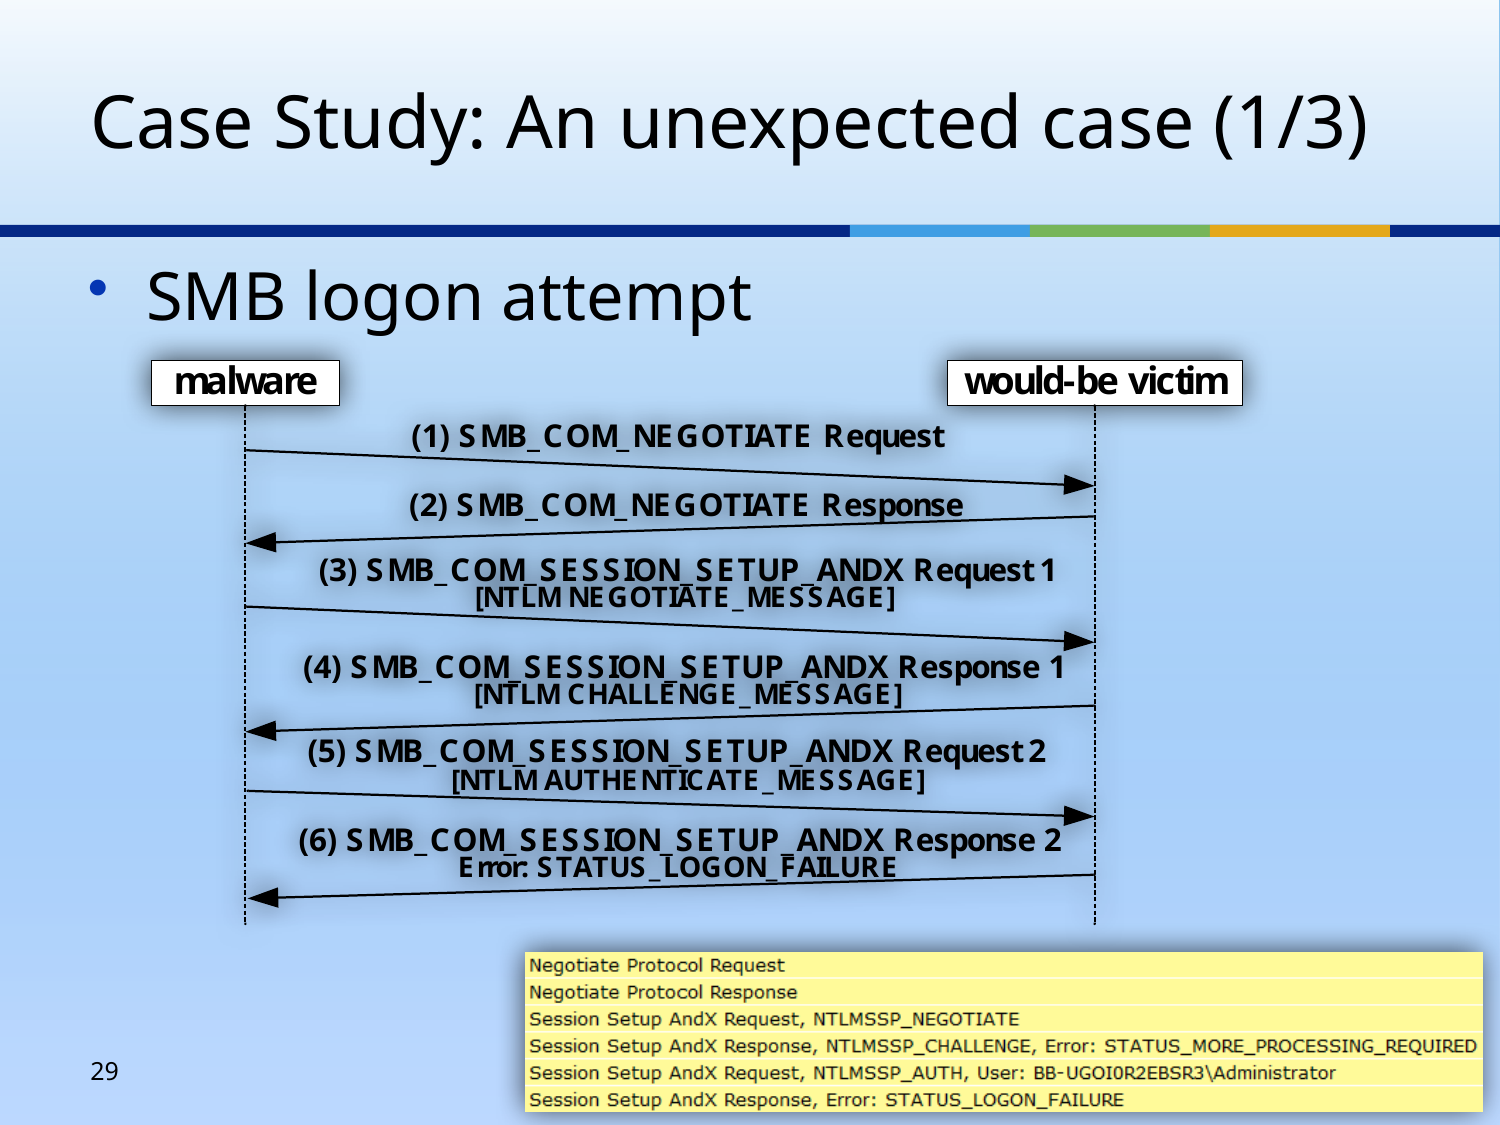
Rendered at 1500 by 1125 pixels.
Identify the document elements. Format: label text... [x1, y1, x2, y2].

list SMB logon attempt [75, 246, 1425, 1005]
picture [524, 951, 1483, 1113]
title Case Study: An unexpected case (1/3) [75, 24, 1425, 213]
slide_number 29 [75, 1042, 426, 1103]
picture [146, 350, 1247, 930]
